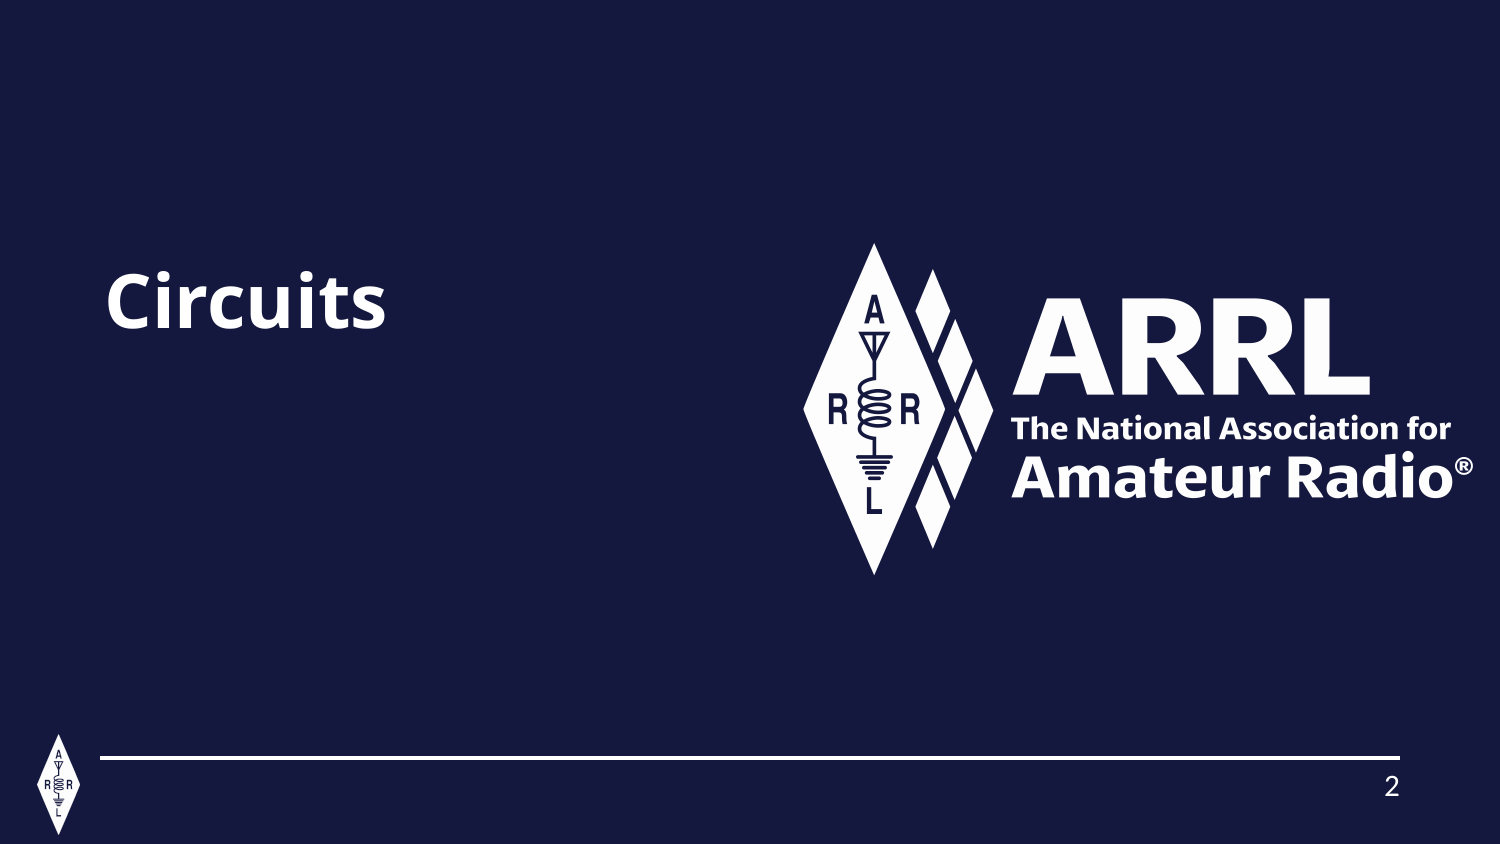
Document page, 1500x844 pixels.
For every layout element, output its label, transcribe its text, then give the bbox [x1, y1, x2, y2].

slide_number 2 [1302, 761, 1400, 807]
picture [37, 734, 80, 835]
picture [801, 239, 1478, 580]
title Circuits [104, 95, 775, 350]
